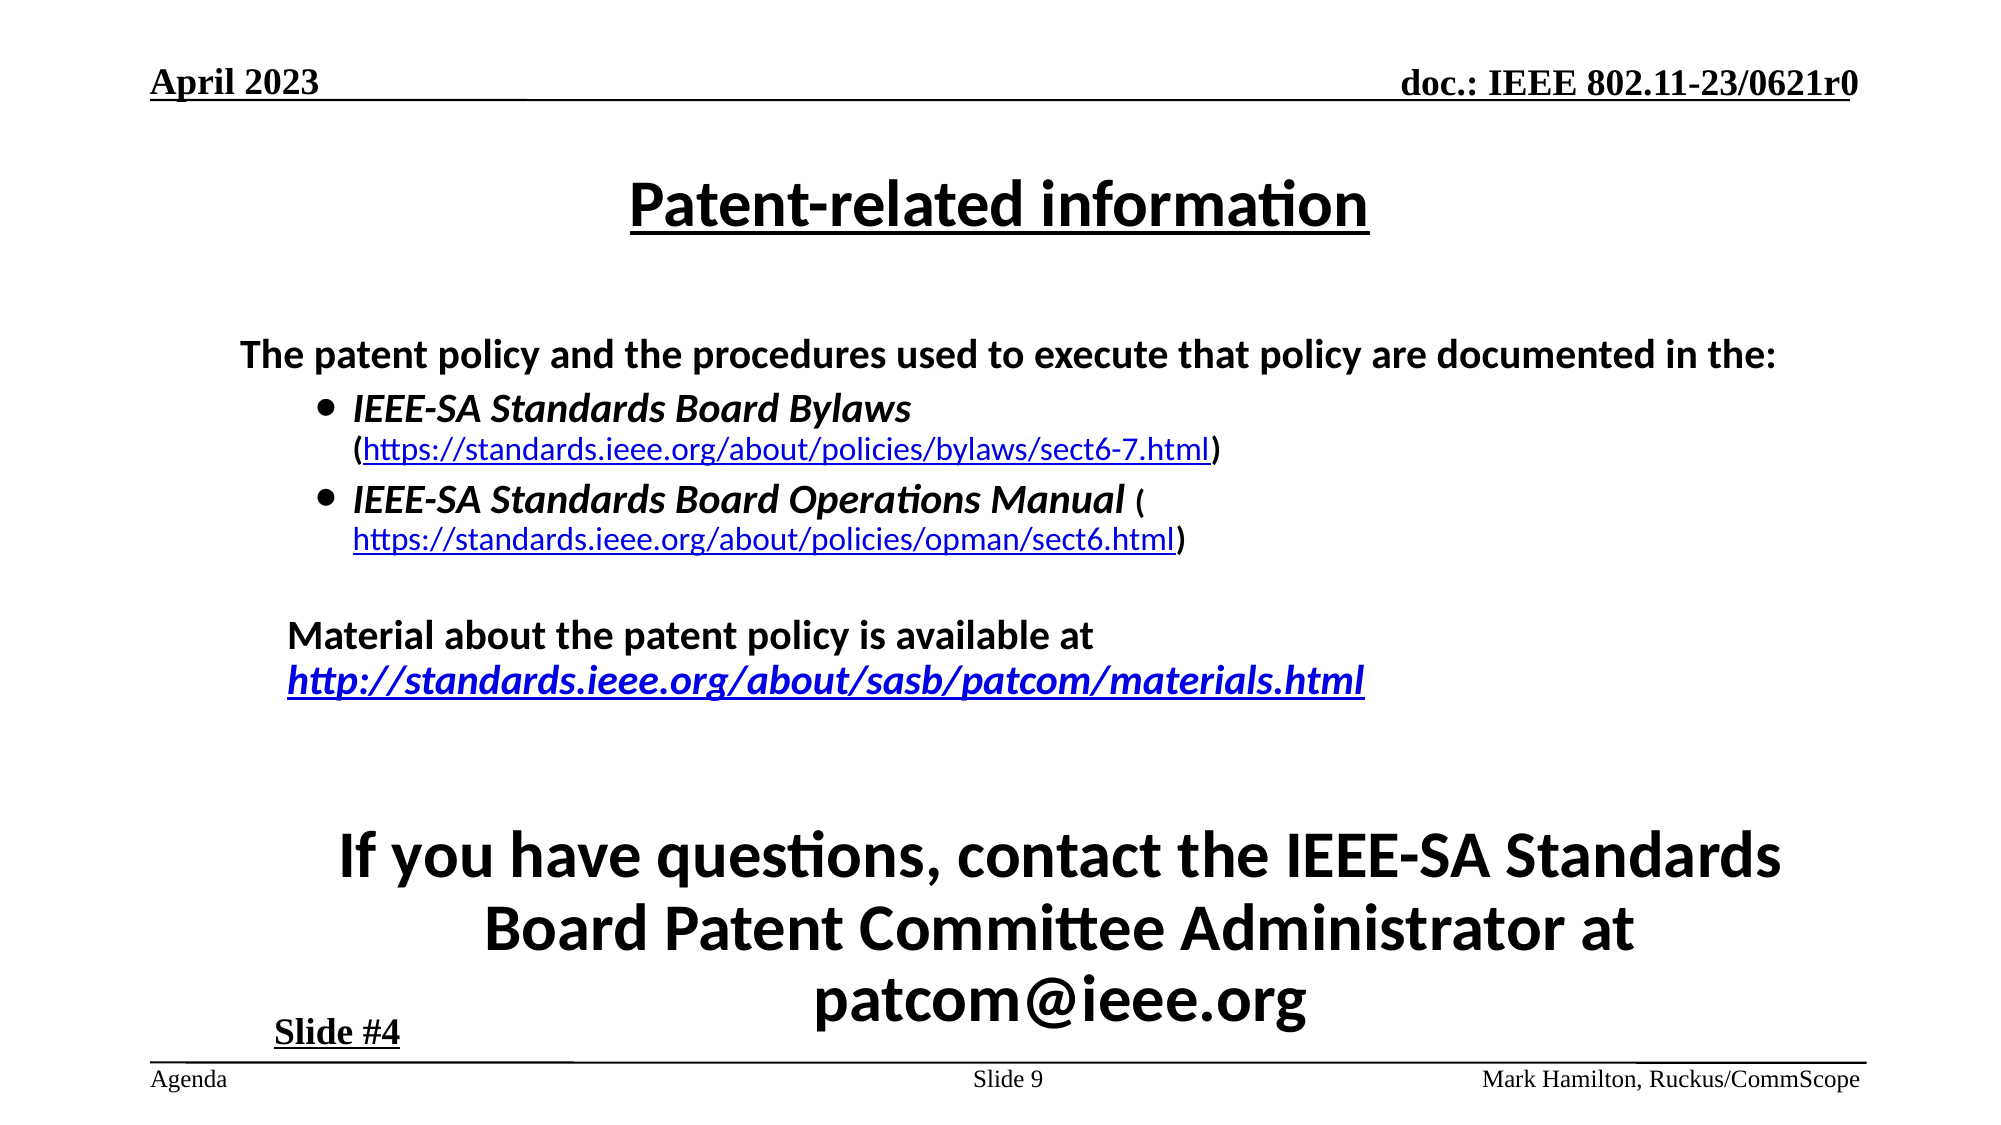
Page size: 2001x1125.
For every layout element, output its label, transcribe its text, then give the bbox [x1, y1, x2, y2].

text_box Slide #4 [259, 999, 416, 1060]
title Patent-related information [149, 112, 1850, 288]
slide_number Slide 9 [950, 1061, 1067, 1123]
text_box [337, 99, 1688, 225]
list The patent policy and the procedures used to execute that policy are documented in the: IEEE-SA Standards Board Bylaws (https://standards.ieee.org/about/policies/bylaws/sect6-7.html) IEEE-SA Standards Board Operations Manual (https://standards.ieee.org/about/policies/opman/sect6.html) Material about the patent policy is available at http://standards.ieee.org/about/sasb/patcom/materials.html If you have questions, contact the IEEE-SA Standards Board Patent Committee Administrator at patcom@ieee.org [149, 324, 1850, 1000]
